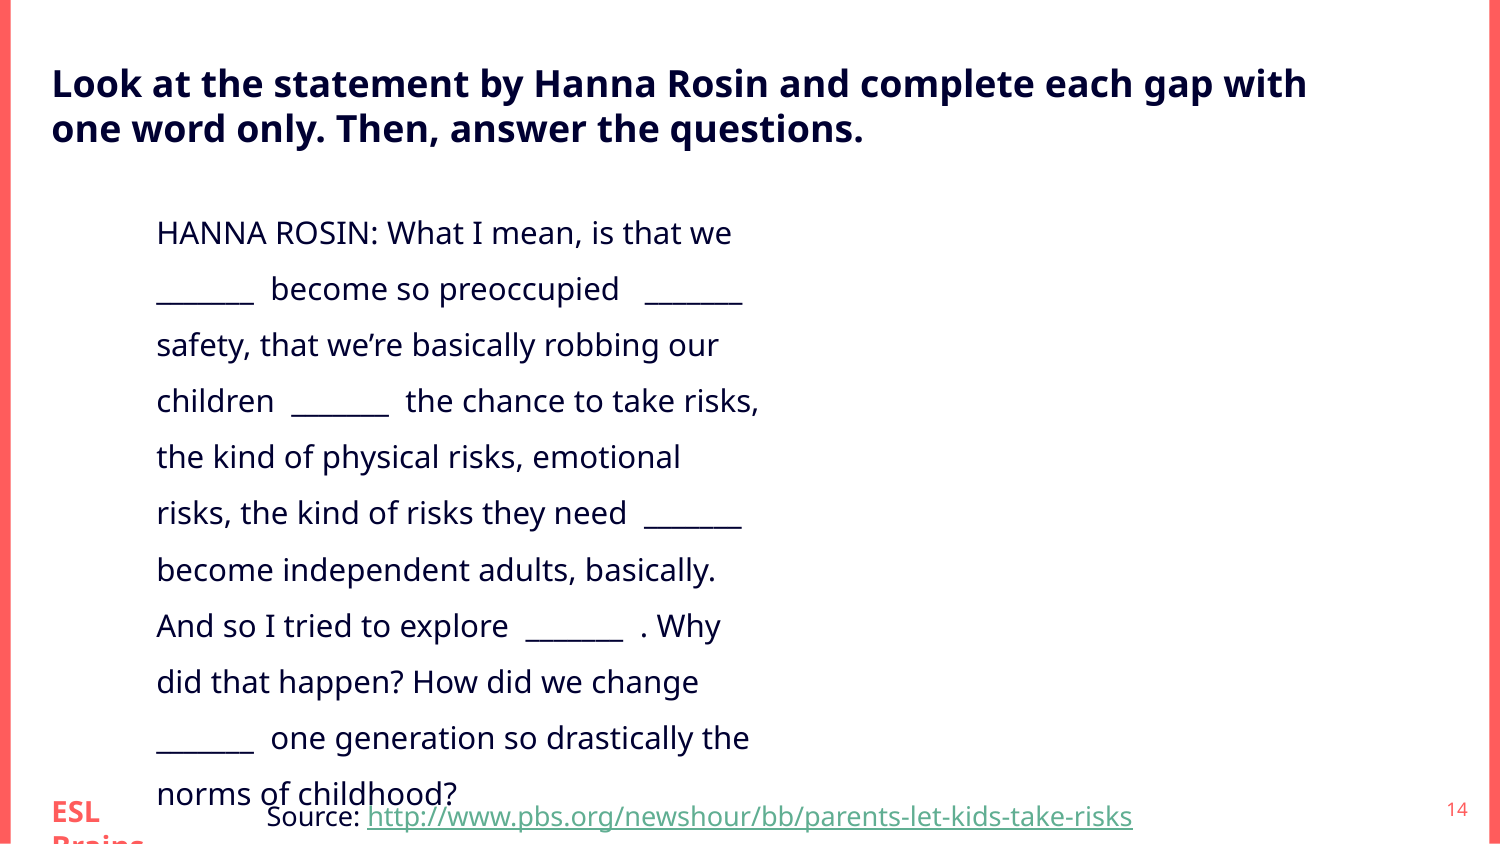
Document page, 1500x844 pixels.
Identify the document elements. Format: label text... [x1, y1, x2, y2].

slide_number ‹#› [1394, 778, 1483, 844]
text_box HANNA ROSIN: What I mean, is that we _______ become so preoccupied _______ safety, that we’re basically robbing our children _______ the chance to take risks, the kind of physical risks, emotional risks, the kind of risks they need _______ become independent adults, basically. And so I tried to explore _______ . Why did that happen? How did we change _______ one generation so drastically the norms of childhood? [141, 179, 779, 827]
text_box Source: http://www.pbs.org/newshour/bb/parents-let-kids-take-risks [251, 765, 1219, 844]
text_box Look at the statement by Hanna Rosin and complete each gap with one word only. Then, answer the questions. [36, 45, 1390, 166]
